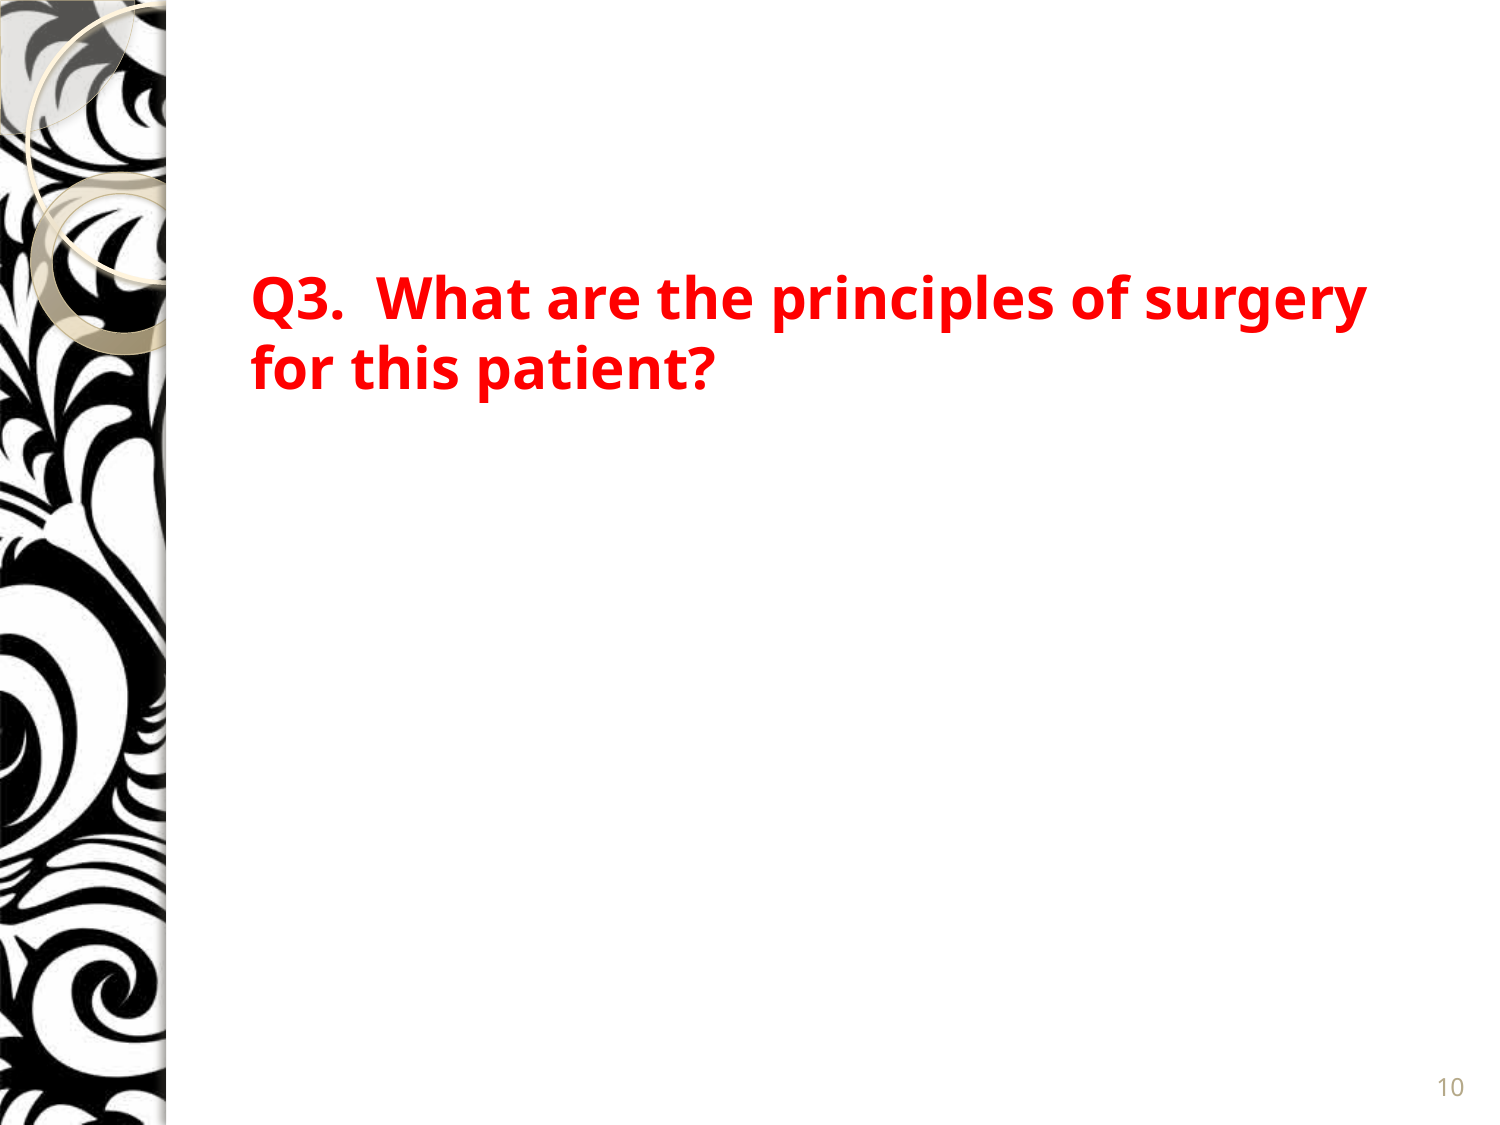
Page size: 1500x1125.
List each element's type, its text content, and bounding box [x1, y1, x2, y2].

picture [136, 0, 164, 4]
picture [0, 134, 166, 1125]
slide_number 10 [1413, 1034, 1488, 1113]
picture [62, 195, 160, 280]
picture [32, 13, 160, 207]
picture [53, 241, 160, 332]
title Q3. What are the principles of surgery for this patient? [235, 237, 1466, 425]
